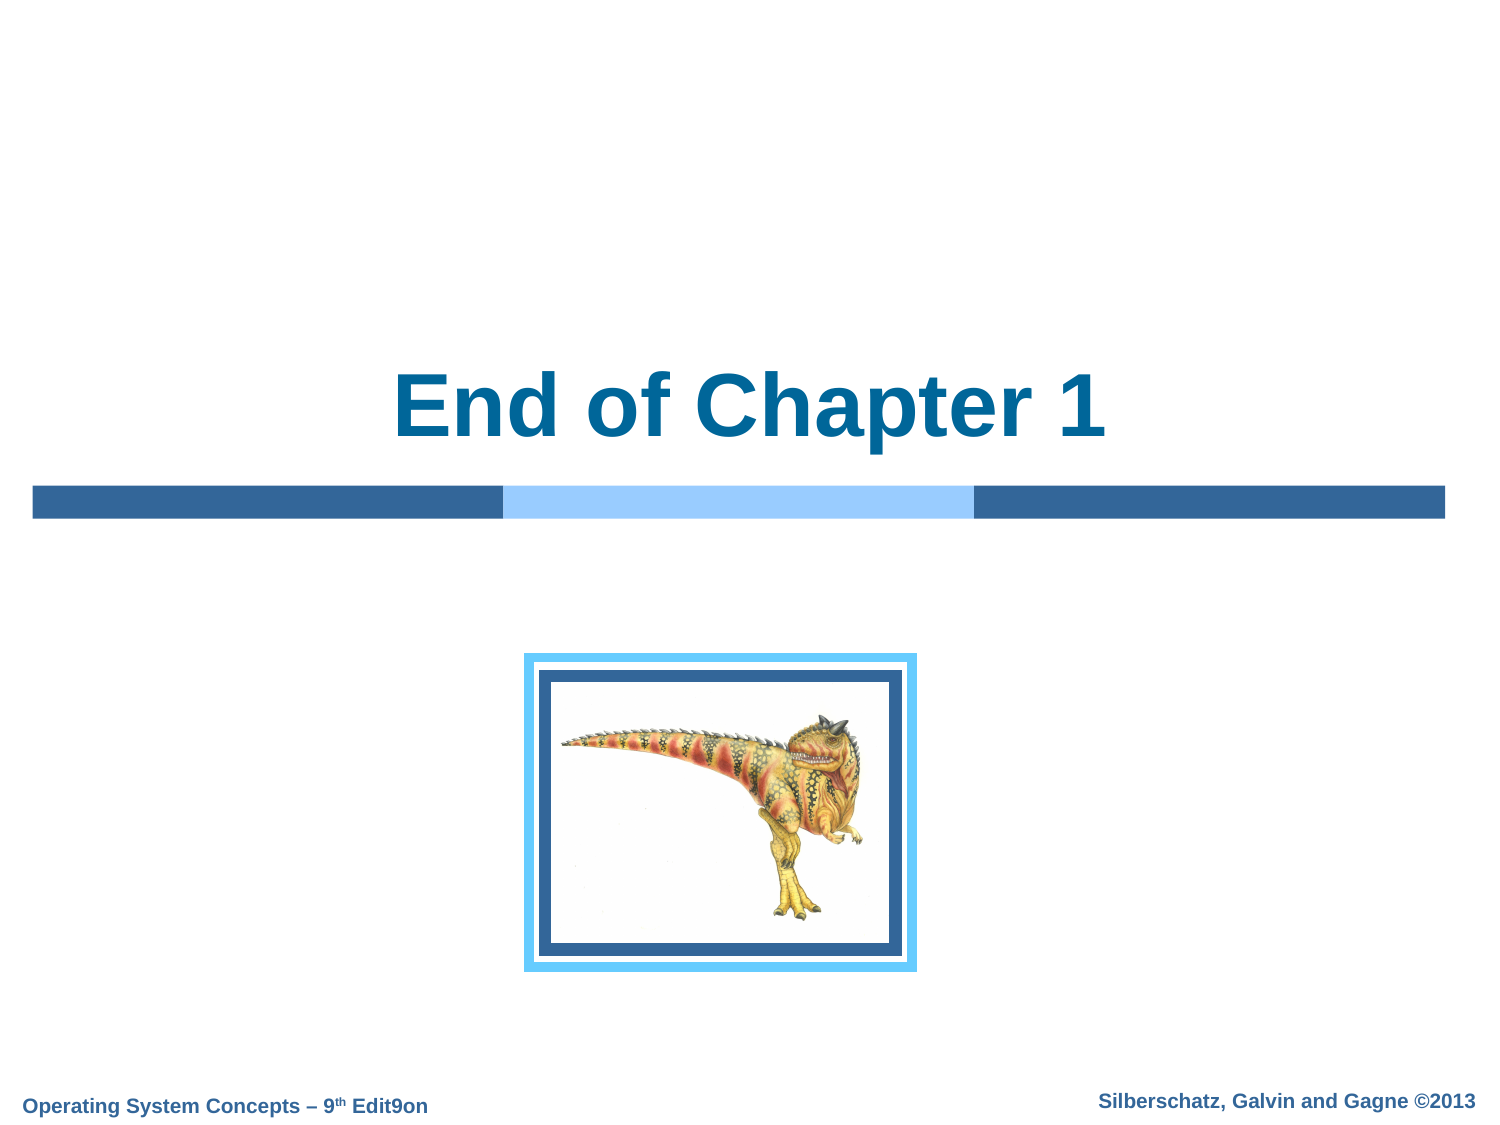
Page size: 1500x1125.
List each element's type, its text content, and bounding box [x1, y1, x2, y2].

picture [551, 682, 889, 943]
title End of Chapter 1 [112, 112, 1388, 462]
